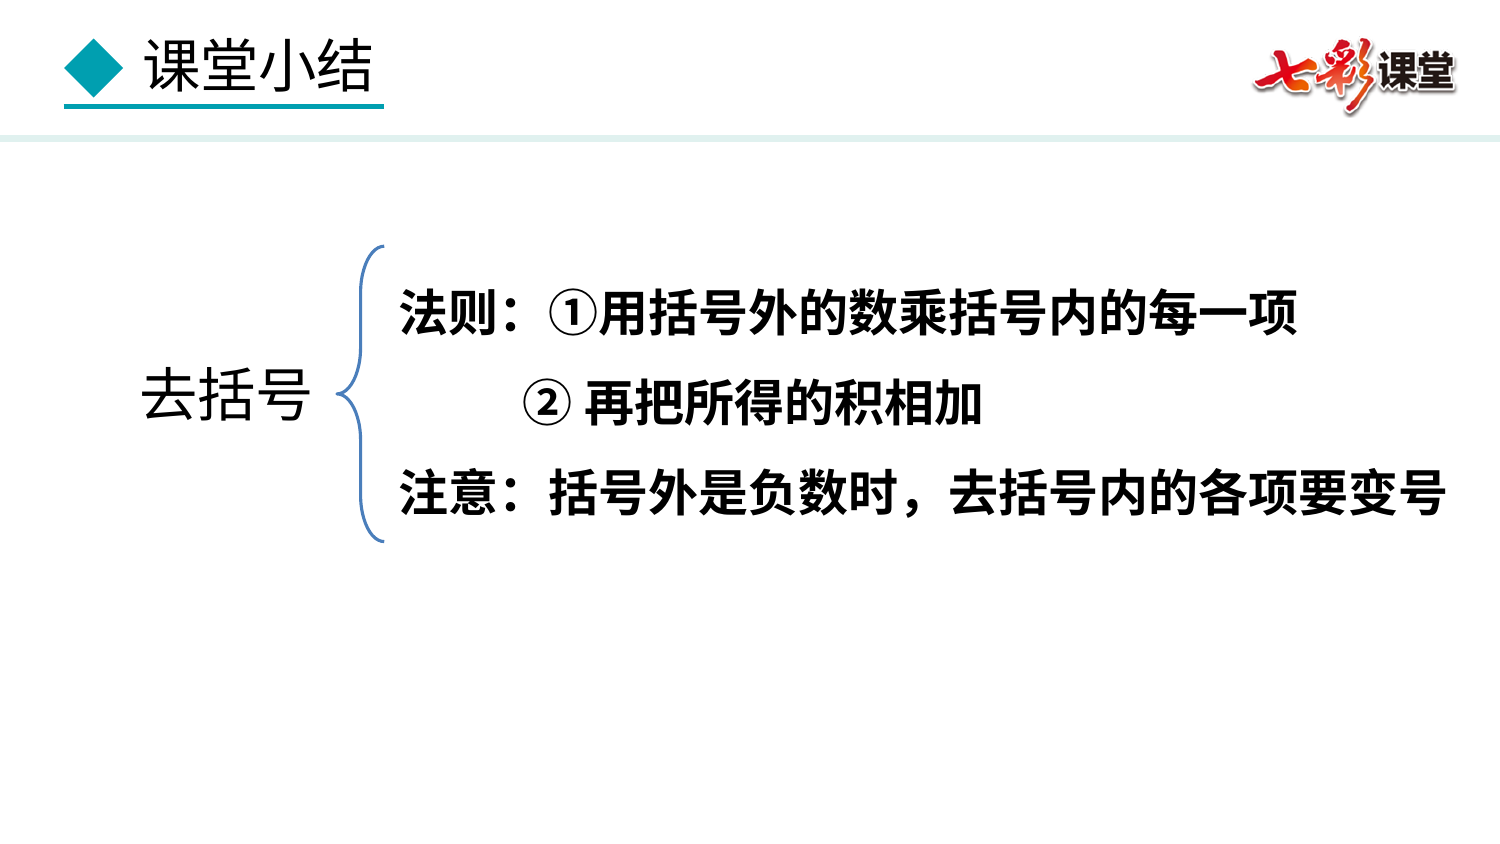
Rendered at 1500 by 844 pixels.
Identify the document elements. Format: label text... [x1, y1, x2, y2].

text_box 去括号 [124, 351, 359, 436]
text_box [336, 245, 385, 543]
text_box 法则：①用括号外的数乘括号内的每一项 ②再把所得的积相加 注意：括号外是负数时，去括号内的各项要变号 [383, 244, 1500, 529]
picture [1249, 32, 1461, 118]
